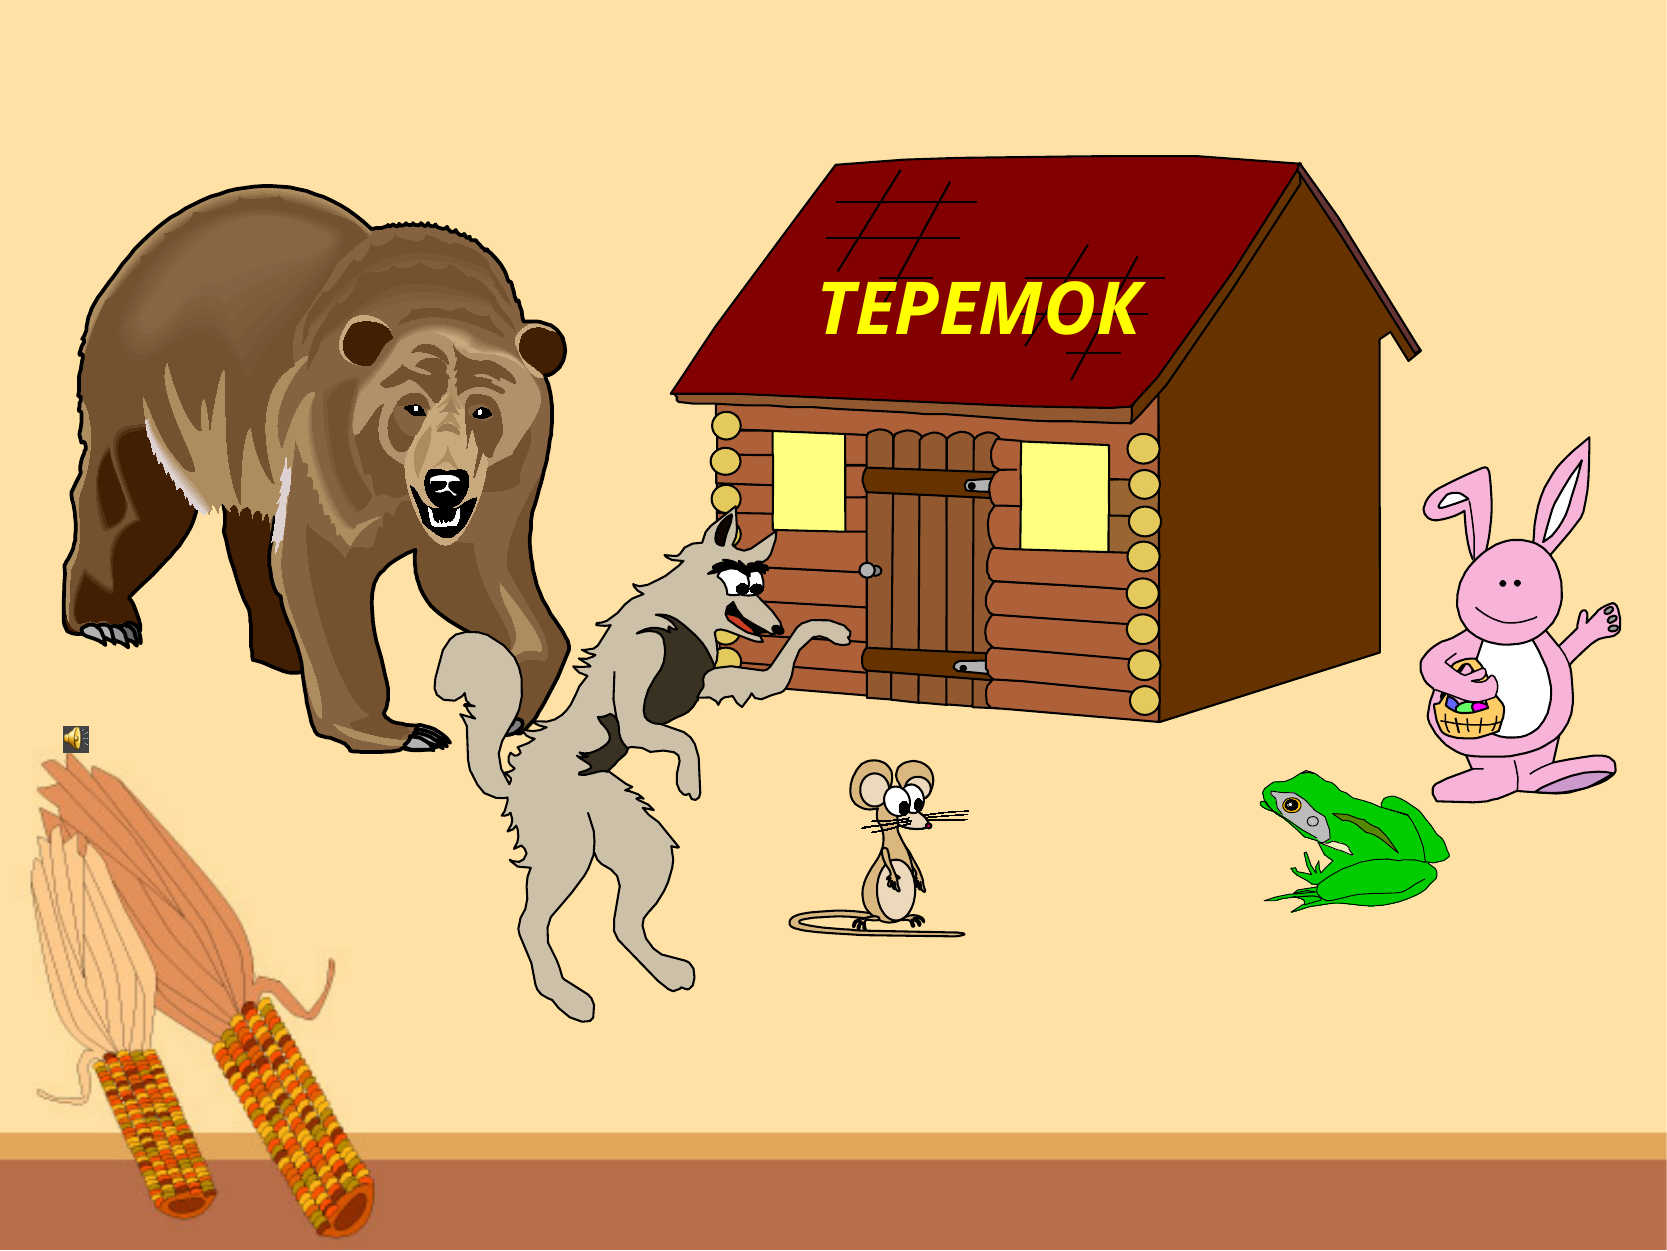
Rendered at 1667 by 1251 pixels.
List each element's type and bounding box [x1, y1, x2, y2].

text_box [61, 185, 570, 754]
text_box [1259, 770, 1450, 913]
picture [0, 0, 1667, 1250]
text_box [670, 155, 1422, 723]
text_box [855, 760, 970, 937]
text_box [434, 505, 851, 1022]
text_box [1420, 437, 1621, 803]
